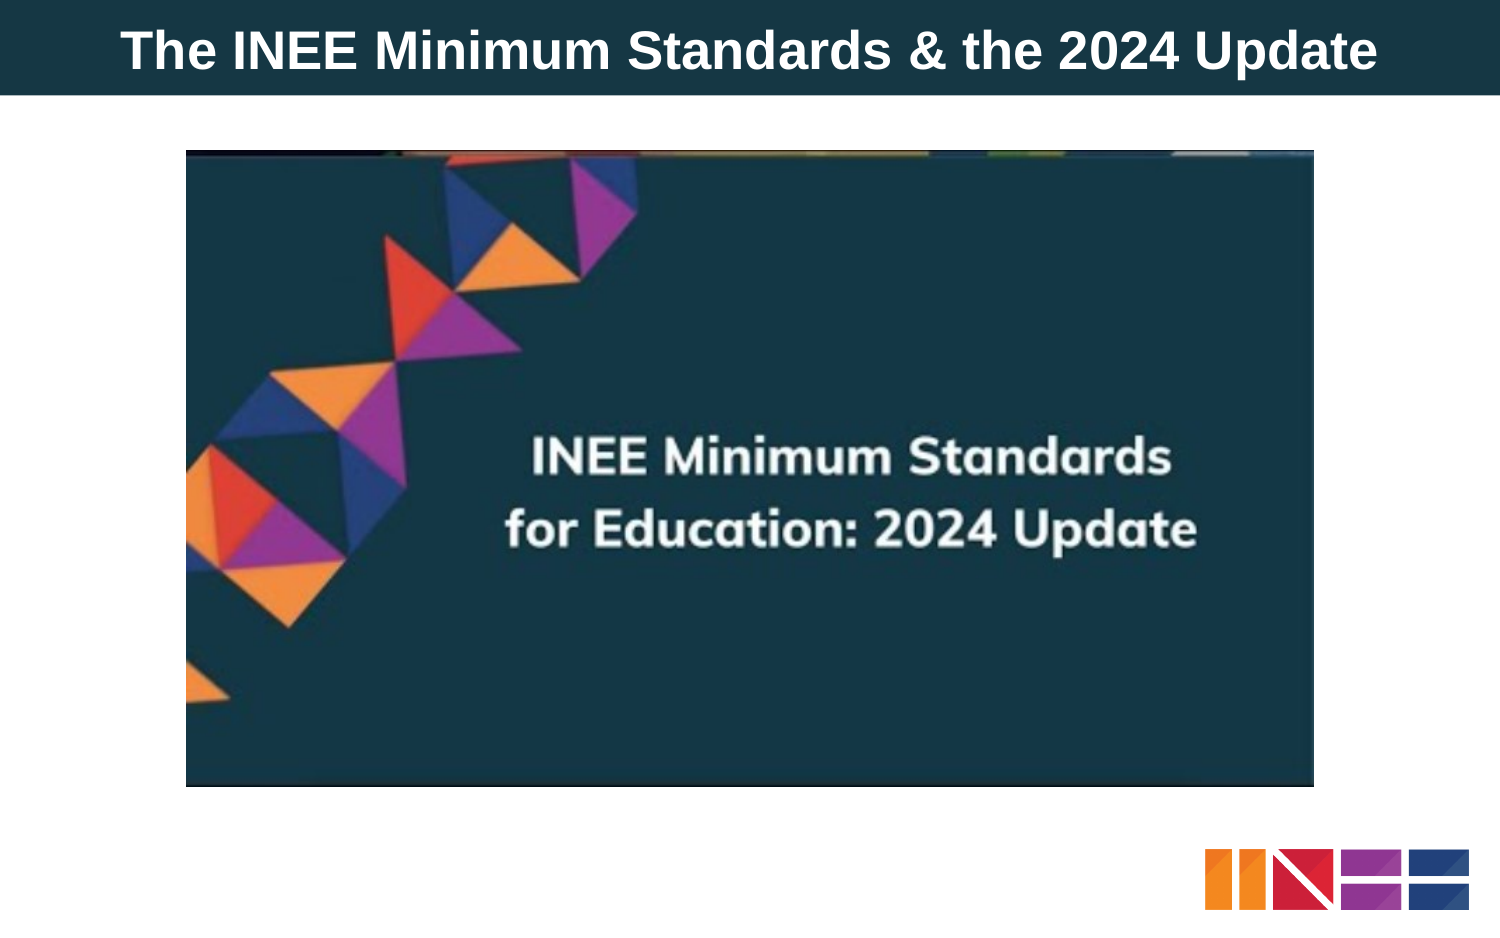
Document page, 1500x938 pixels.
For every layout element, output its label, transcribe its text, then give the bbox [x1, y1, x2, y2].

picture [1205, 849, 1469, 910]
title The INEE Minimum Standards & the 2024 Update [0, 0, 1500, 96]
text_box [185, 149, 1315, 788]
